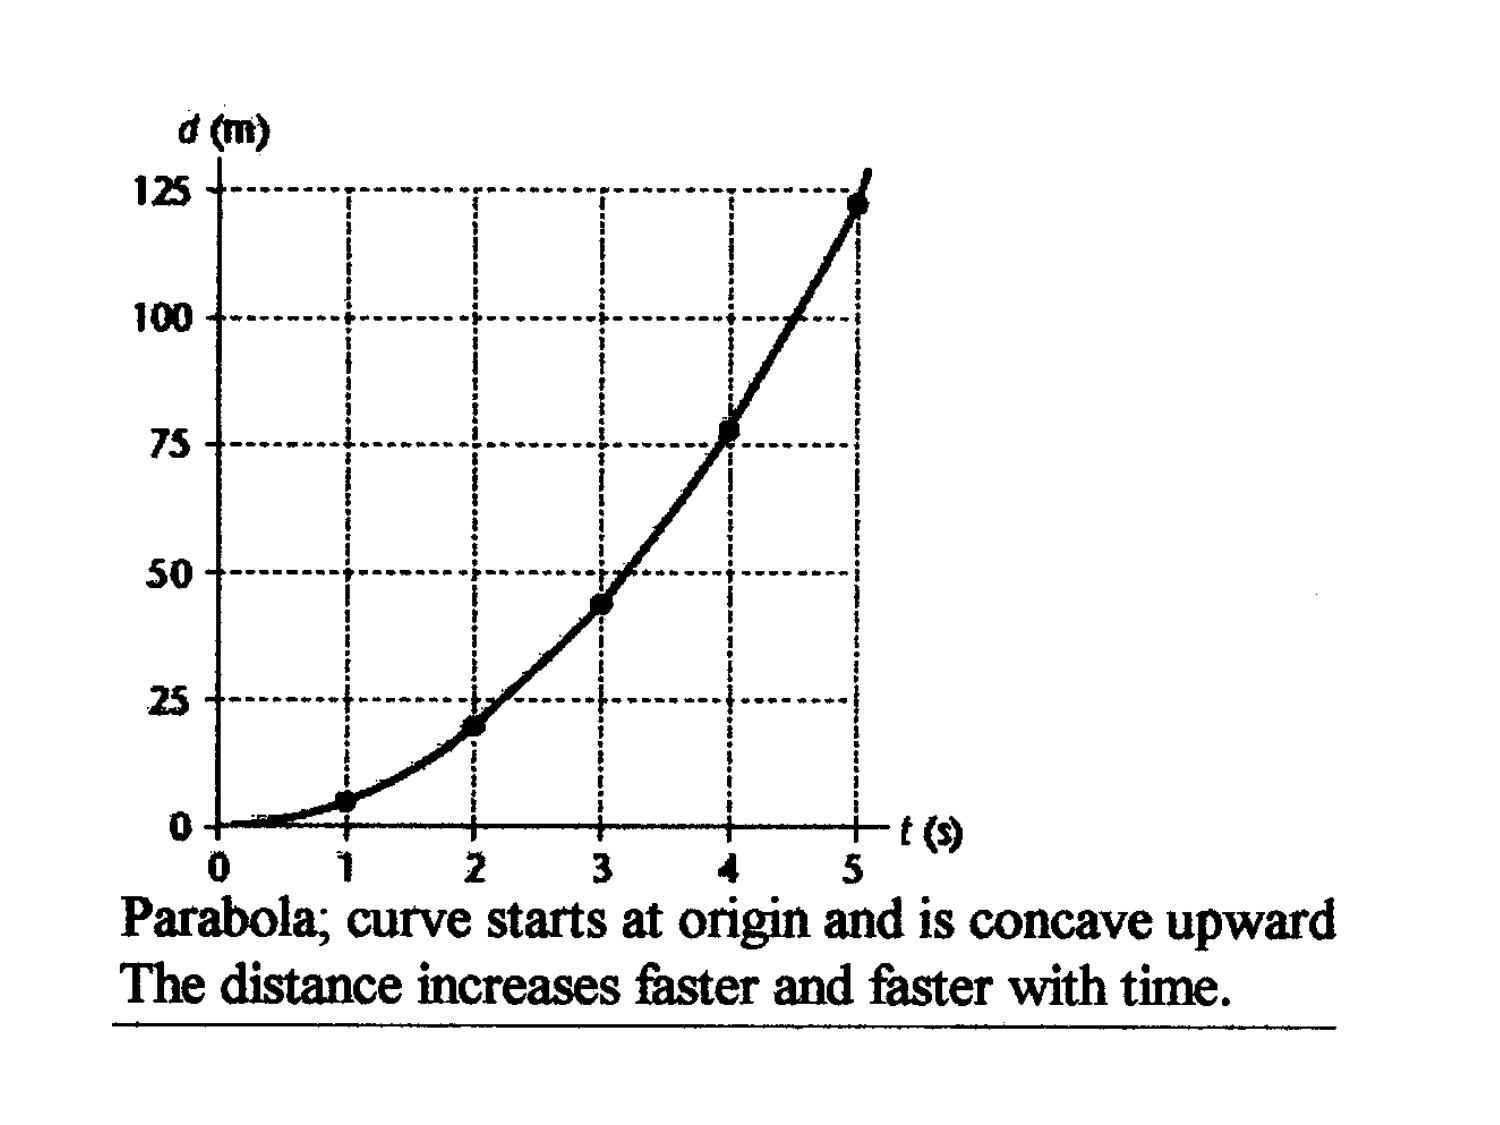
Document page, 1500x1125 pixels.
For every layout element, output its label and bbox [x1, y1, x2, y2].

picture [112, 101, 1376, 1039]
